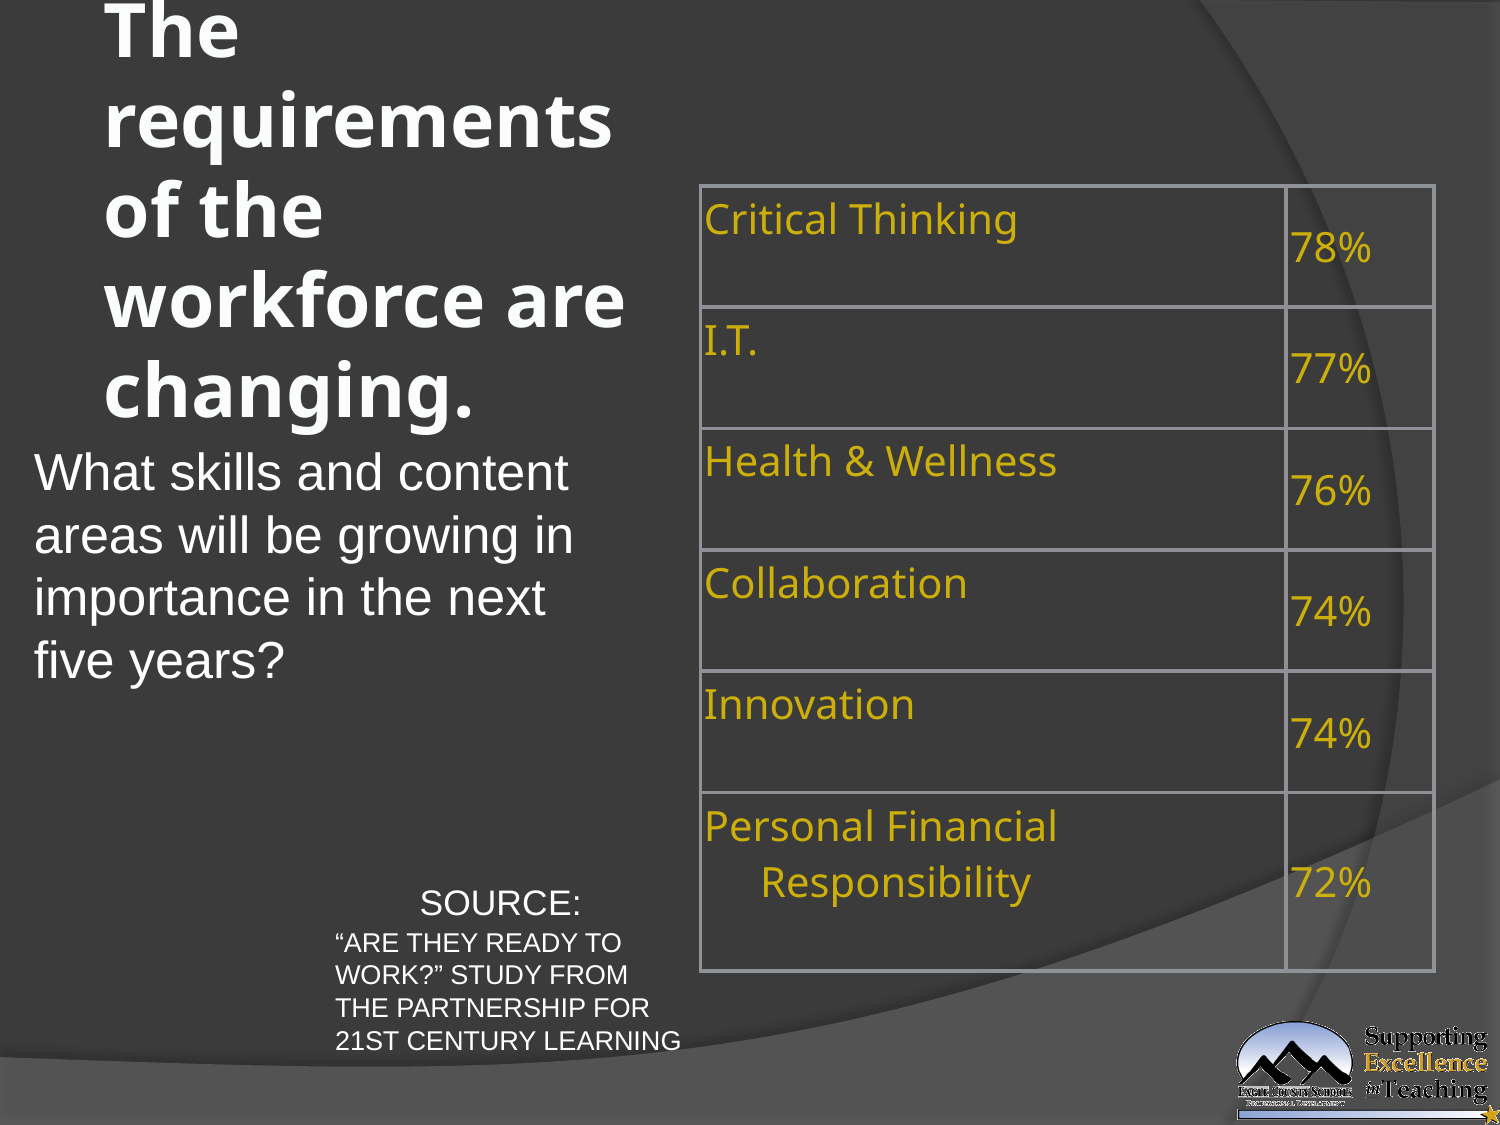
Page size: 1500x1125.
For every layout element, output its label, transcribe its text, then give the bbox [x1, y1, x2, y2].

table_cell Collaboration [702, 552, 1284, 669]
picture [1236, 1020, 1500, 1125]
title The requirements of the workforce are changing. [49, 66, 688, 348]
table_cell Personal Financial Responsibility [702, 794, 1284, 969]
table_cell Innovation [702, 673, 1284, 791]
table_cell 74% [1288, 673, 1432, 791]
table_cell 72% [1288, 794, 1432, 969]
table_cell I.T. [702, 309, 1284, 427]
text_box SOURCE: [419, 879, 592, 920]
text_box What skills and content areas will be growing in importance in the next five years? [33, 249, 625, 878]
table_cell Health & Wellness [702, 430, 1284, 548]
table_cell 76% [1288, 430, 1432, 548]
table_header Critical Thinking [702, 188, 1284, 305]
table_cell 77% [1288, 309, 1432, 427]
table_cell 74% [1288, 552, 1432, 669]
table_header 78% [1288, 188, 1432, 305]
text_box “ARE THEY READY TO WORK?” STUDY FROM THE PARTNERSHIP FOR 21ST CENTURY LEARNING [334, 920, 688, 1060]
